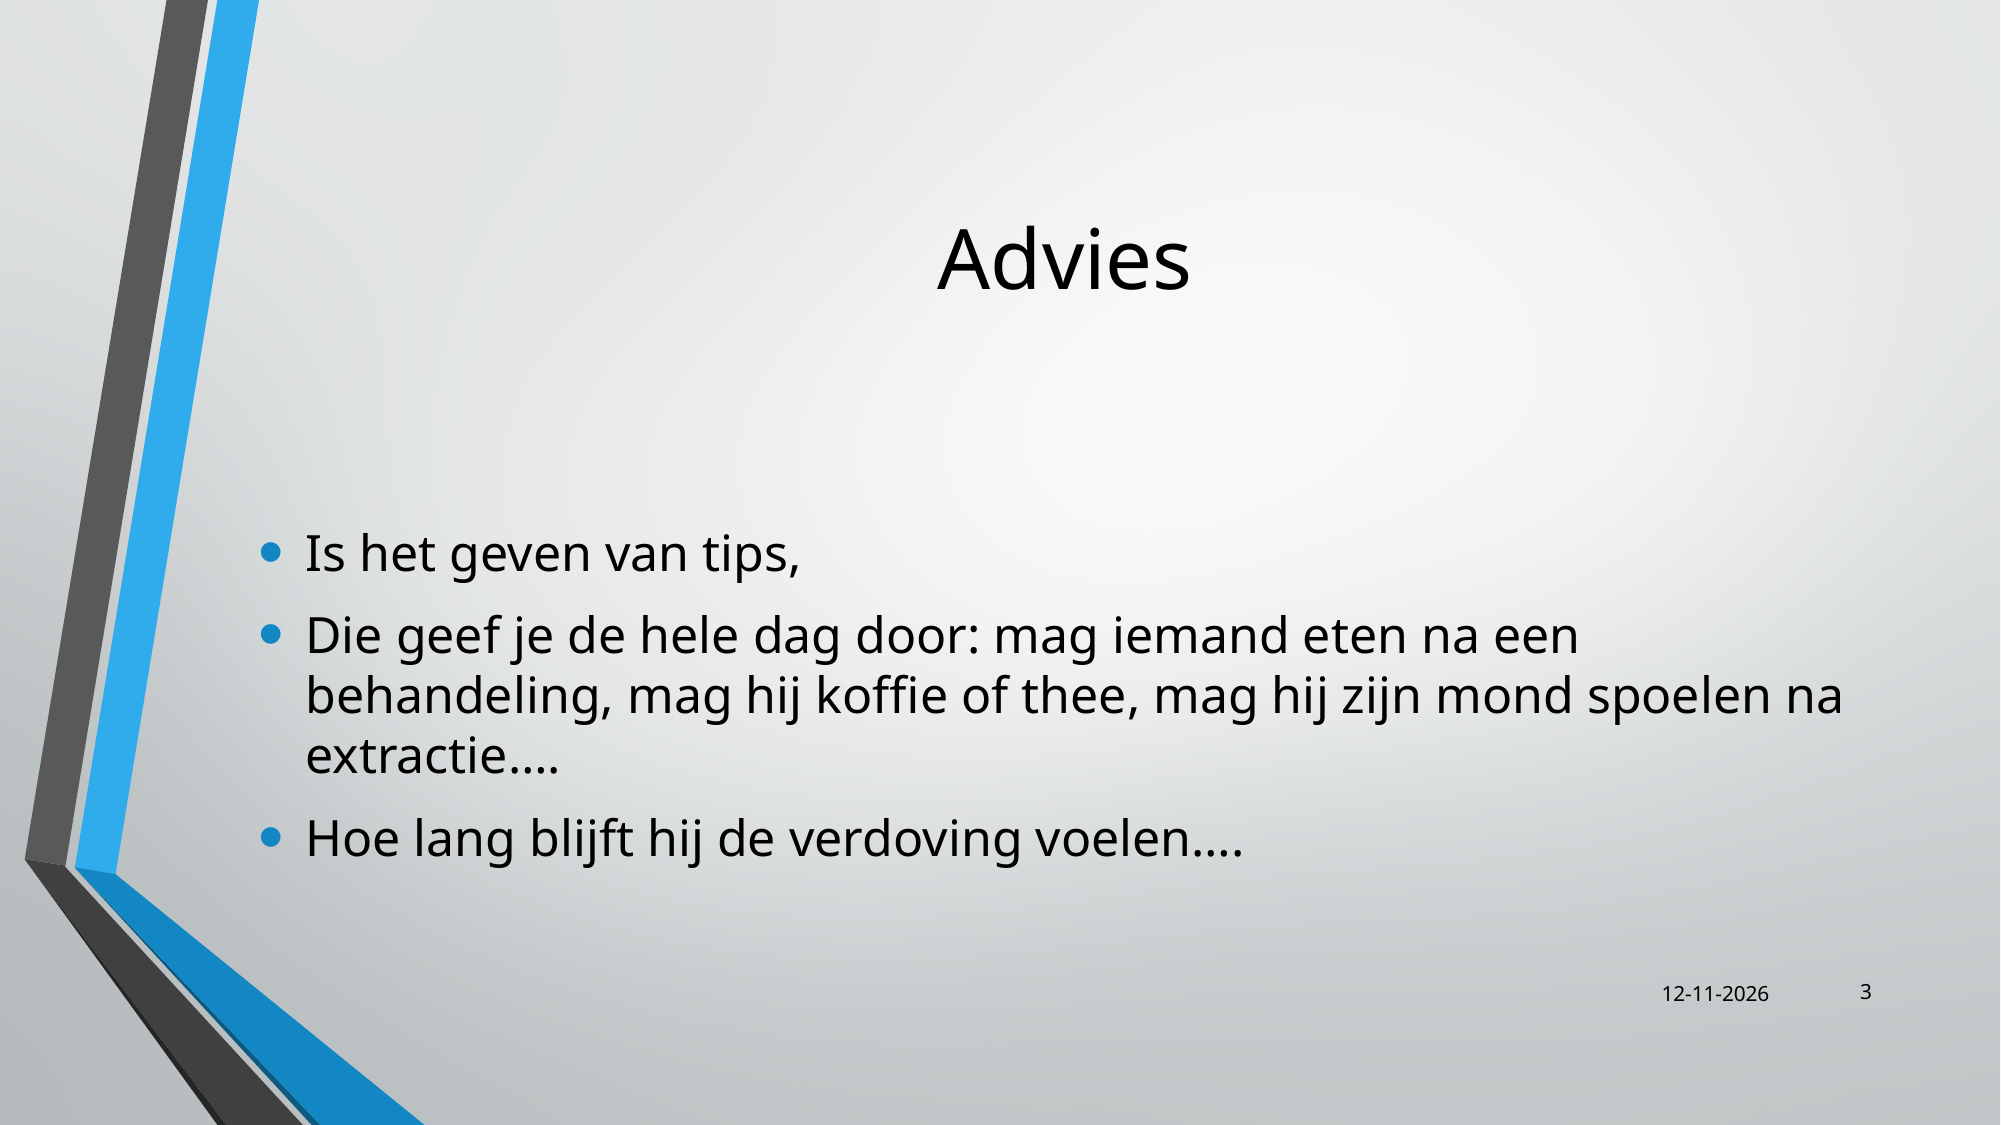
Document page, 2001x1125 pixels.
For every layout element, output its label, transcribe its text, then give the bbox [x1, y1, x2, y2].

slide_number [1596, 965, 1784, 1025]
title Advies [243, 112, 1887, 400]
list Is het geven van tips, Die geef je de hele dag door: mag iemand eten na een behandeling, mag hij koffie of thee, mag hij zijn mond spoelen na extractie…. Hoe lang blijft hij de verdoving voelen…. [243, 437, 1887, 950]
slide_number 3 [1796, 962, 1887, 1023]
